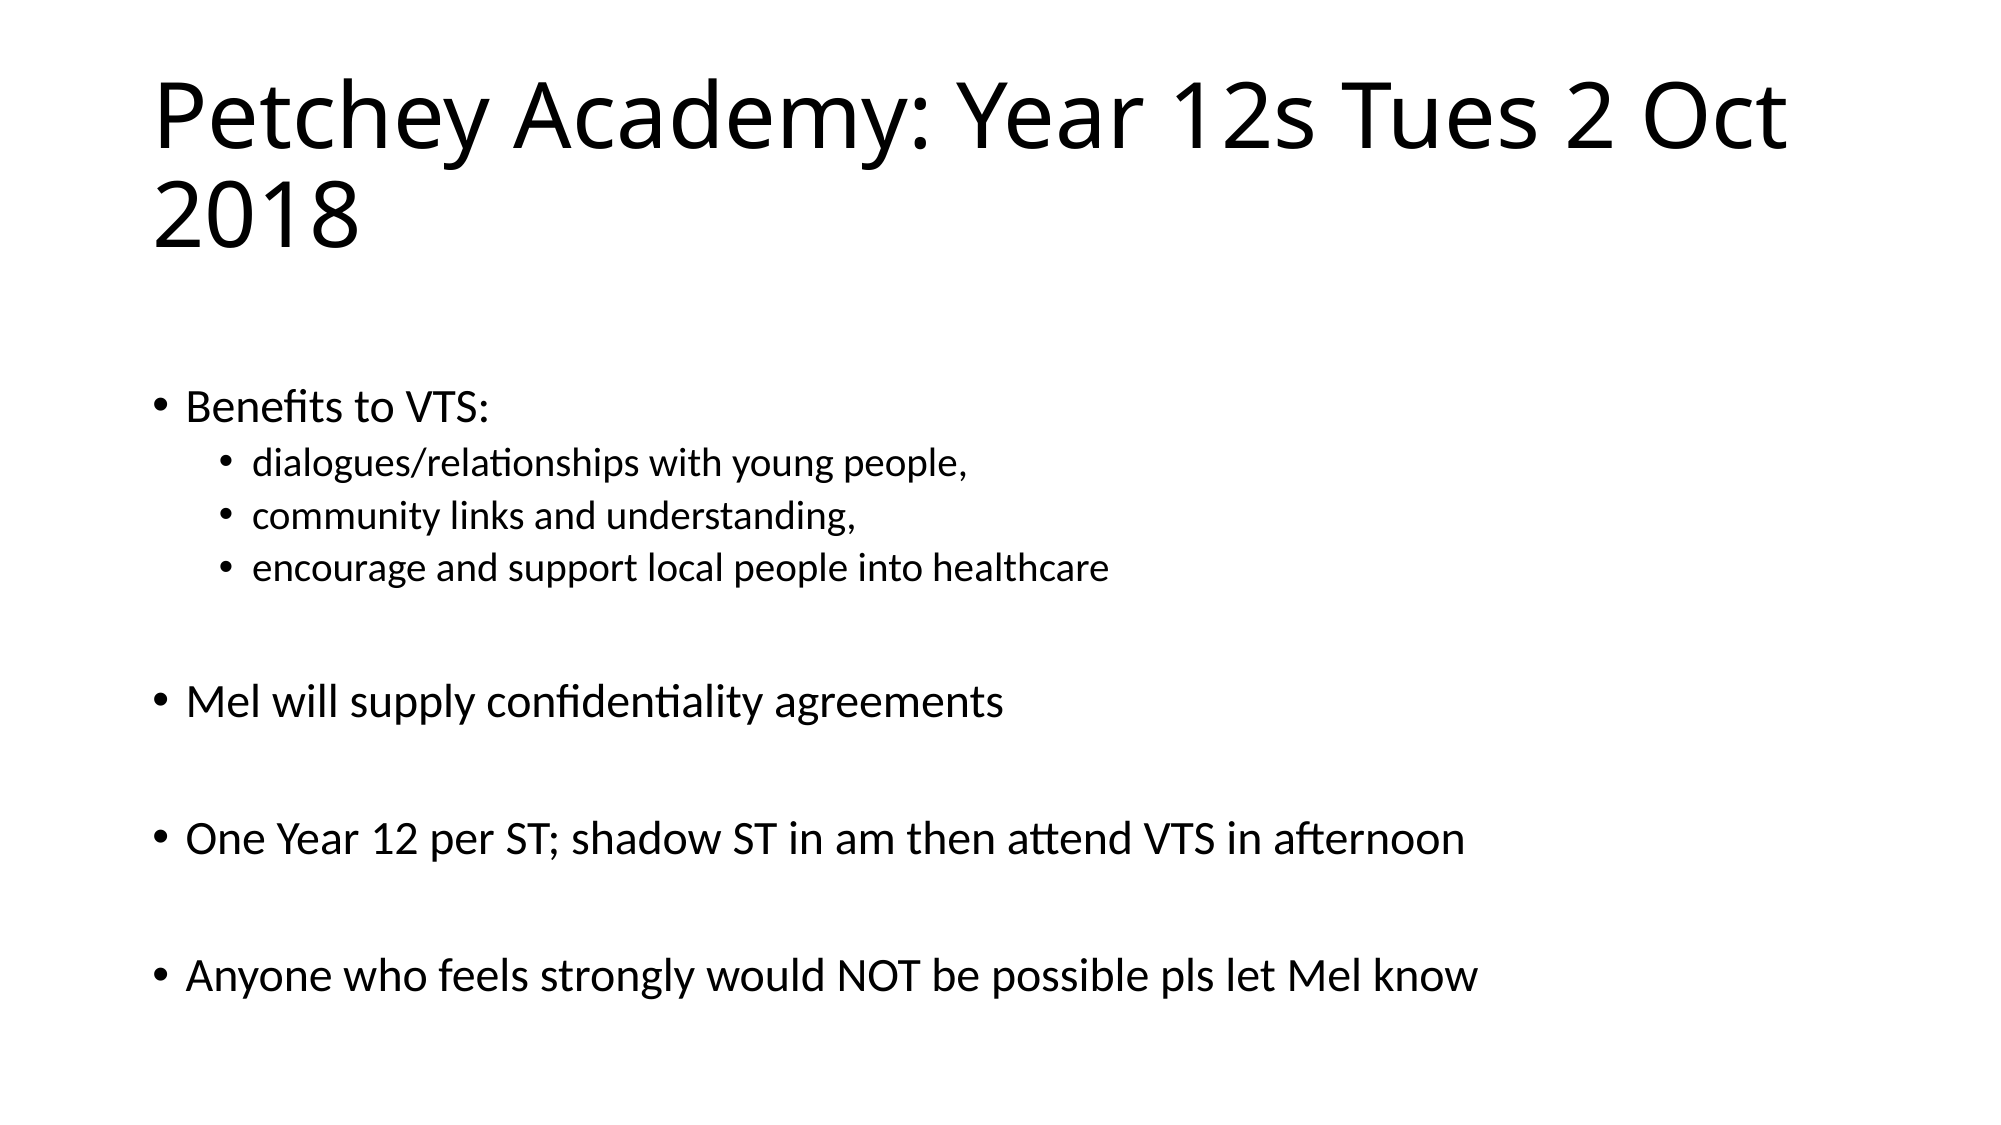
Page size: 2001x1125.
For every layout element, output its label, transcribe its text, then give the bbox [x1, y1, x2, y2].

title Petchey Academy: Year 12s Tues 2 Oct 2018 [137, 59, 1863, 278]
list Benefits to VTS: dialogues/relationships with young people, community links and understanding, encourage and support local people into healthcare Mel will supply confidentiality agreements One Year 12 per ST; shadow ST in am then attend VTS in afternoon Anyone who feels strongly would NOT be possible pls let Mel know [137, 299, 1863, 1014]
